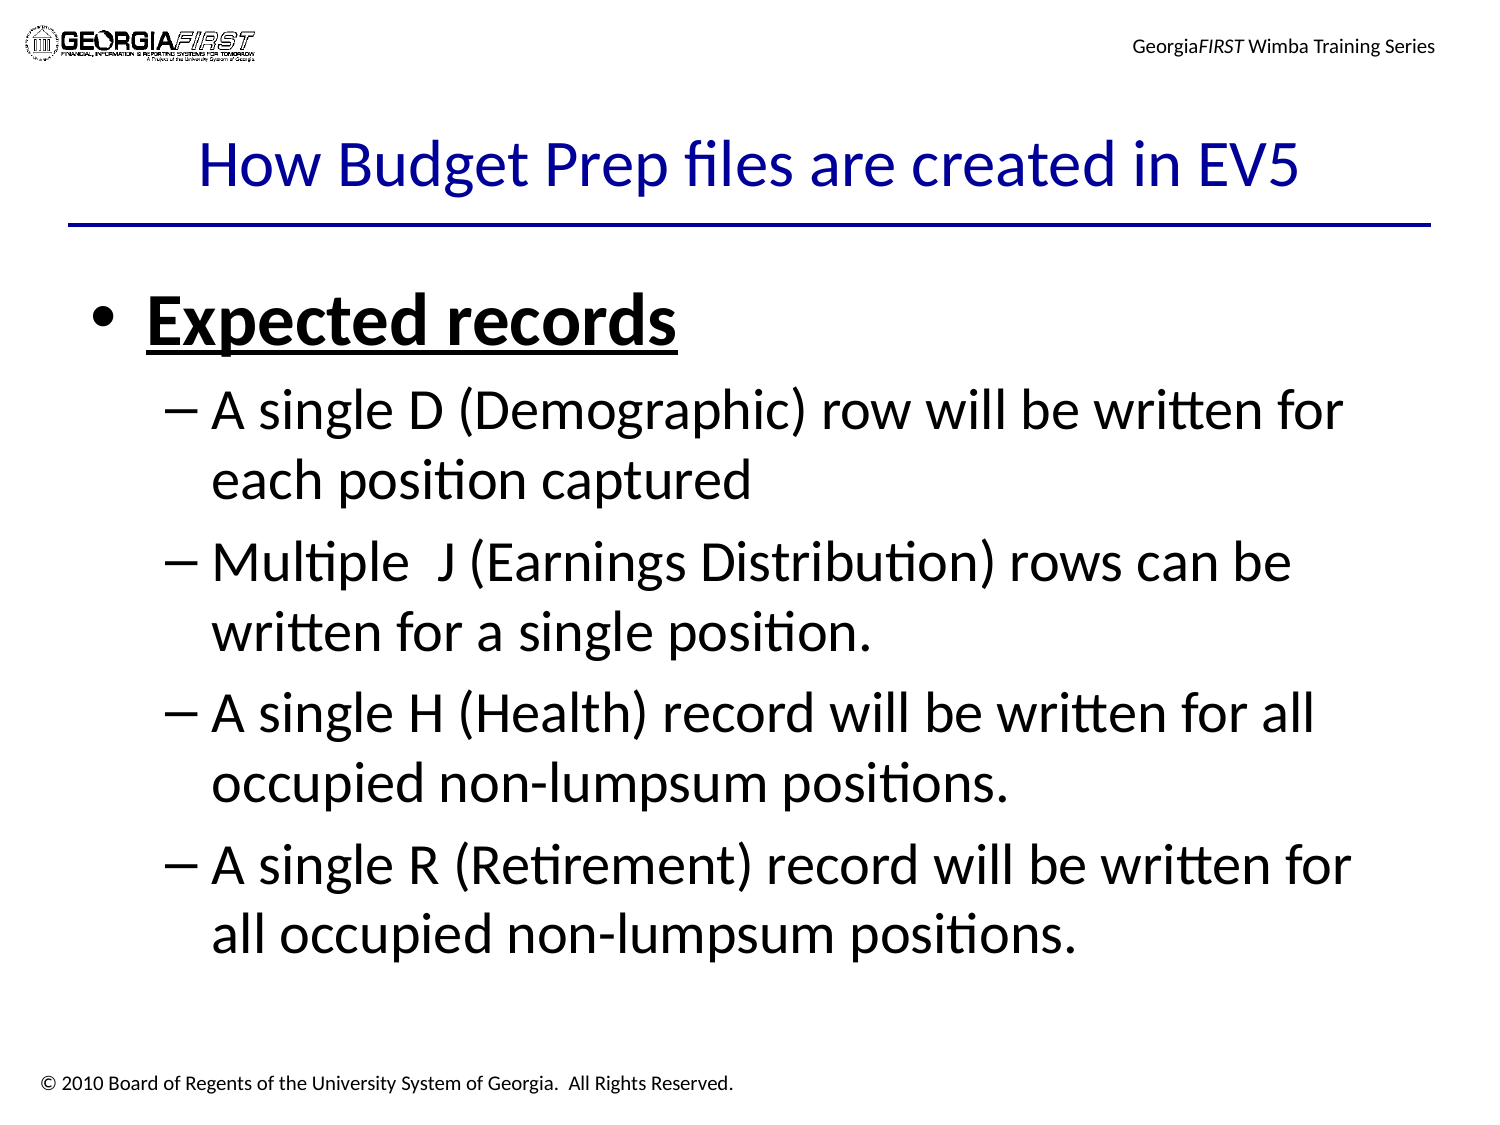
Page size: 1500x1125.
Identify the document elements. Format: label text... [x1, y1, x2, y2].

title How Budget Prep files are created in EV5 [75, 87, 1425, 233]
picture [24, 24, 255, 63]
list Expected records A single D (Demographic) row will be written for each position captured Multiple J (Earnings Distribution) rows can be written for a single position. A single H (Health) record will be written for all occupied non-lumpsum positions. A single R (Retirement) record will be written for all occupied non-lumpsum positions. [75, 262, 1425, 1005]
